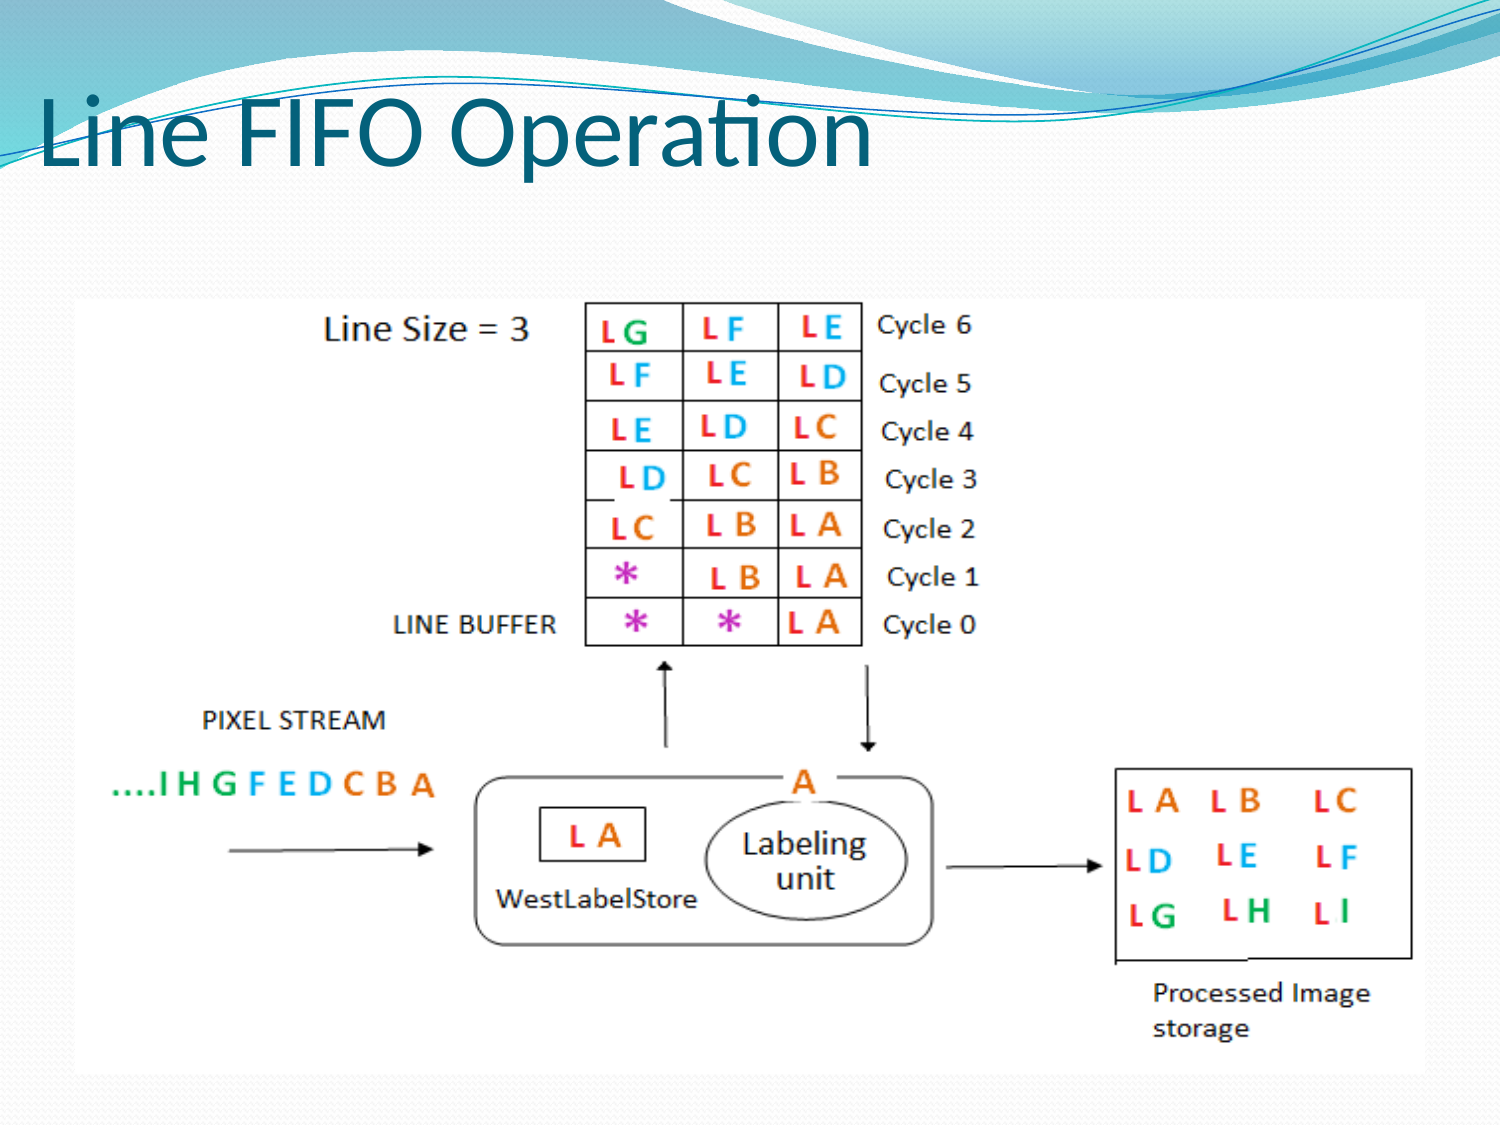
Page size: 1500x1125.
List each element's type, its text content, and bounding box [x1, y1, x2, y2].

picture [74, 299, 1426, 1075]
title Line FIFO Operation [37, 0, 1388, 188]
